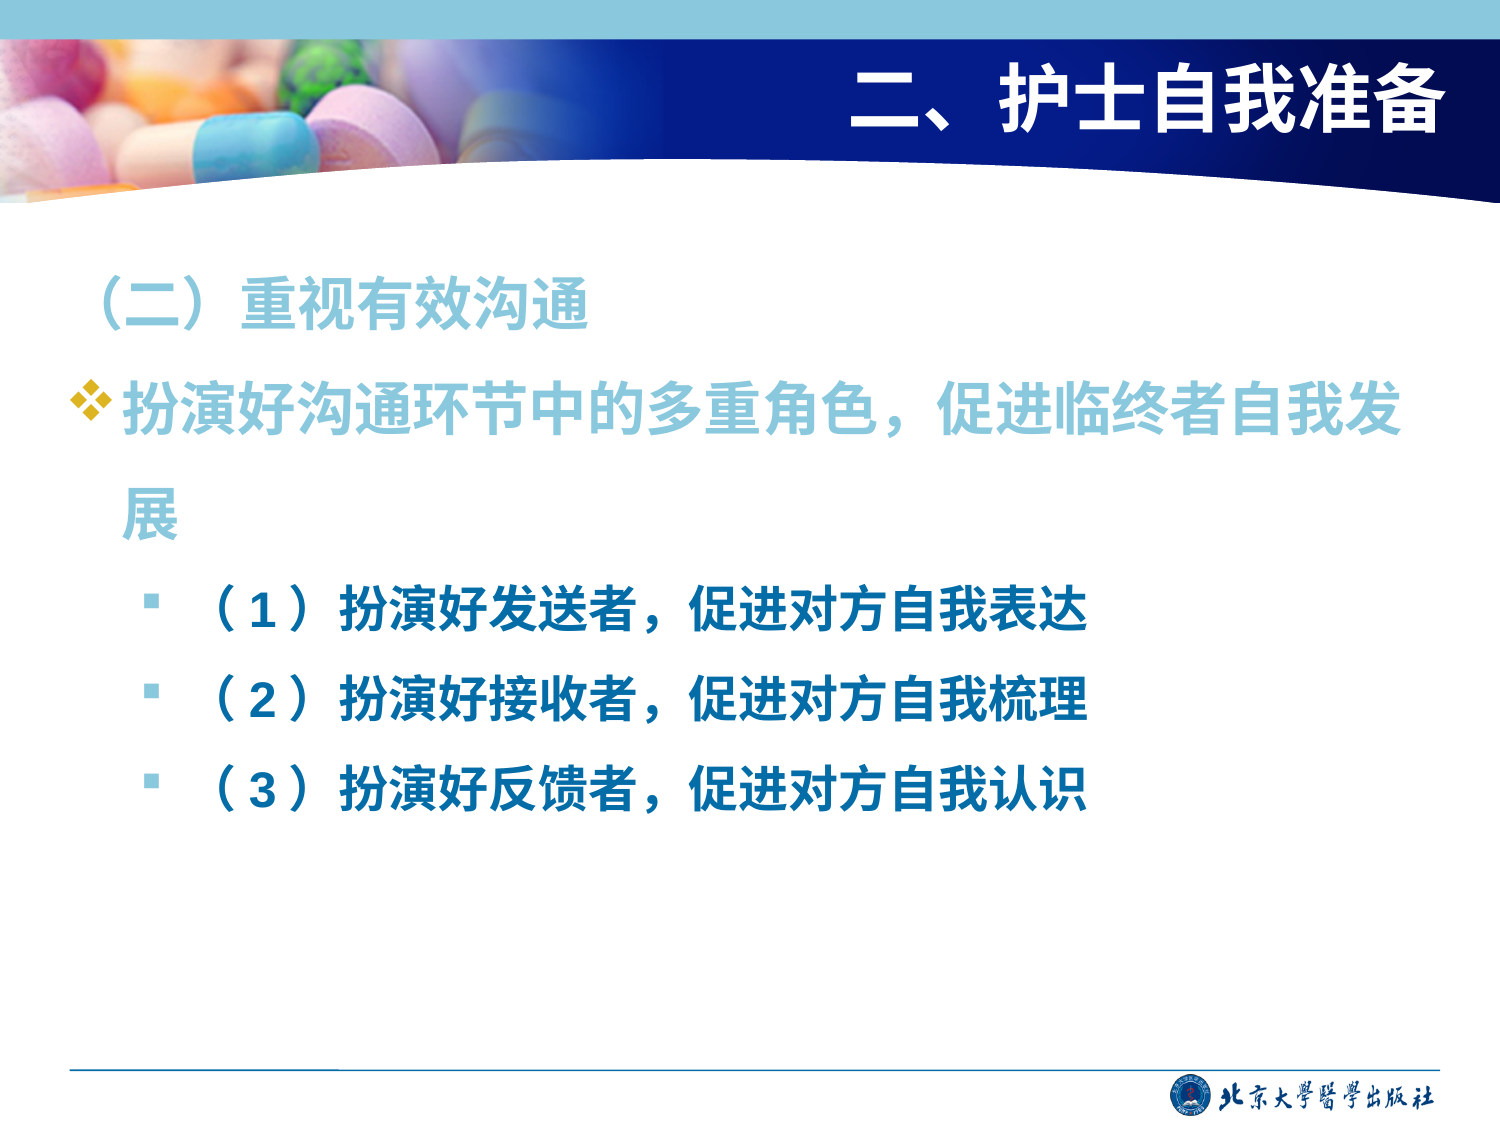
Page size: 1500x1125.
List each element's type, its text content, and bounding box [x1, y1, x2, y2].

title 二、护士自我准备 [137, 49, 1463, 143]
picture [1170, 1074, 1436, 1118]
list （二）重视有效沟通 扮演好沟通环节中的多重角色，促进临终者自我发展 （1）扮演好发送者，促进对方自我表达 （2）扮演好接收者，促进对方自我梳理 （3）扮演好反馈者，促进对方自我认识 [49, 224, 1463, 1026]
picture [0, 40, 1500, 203]
